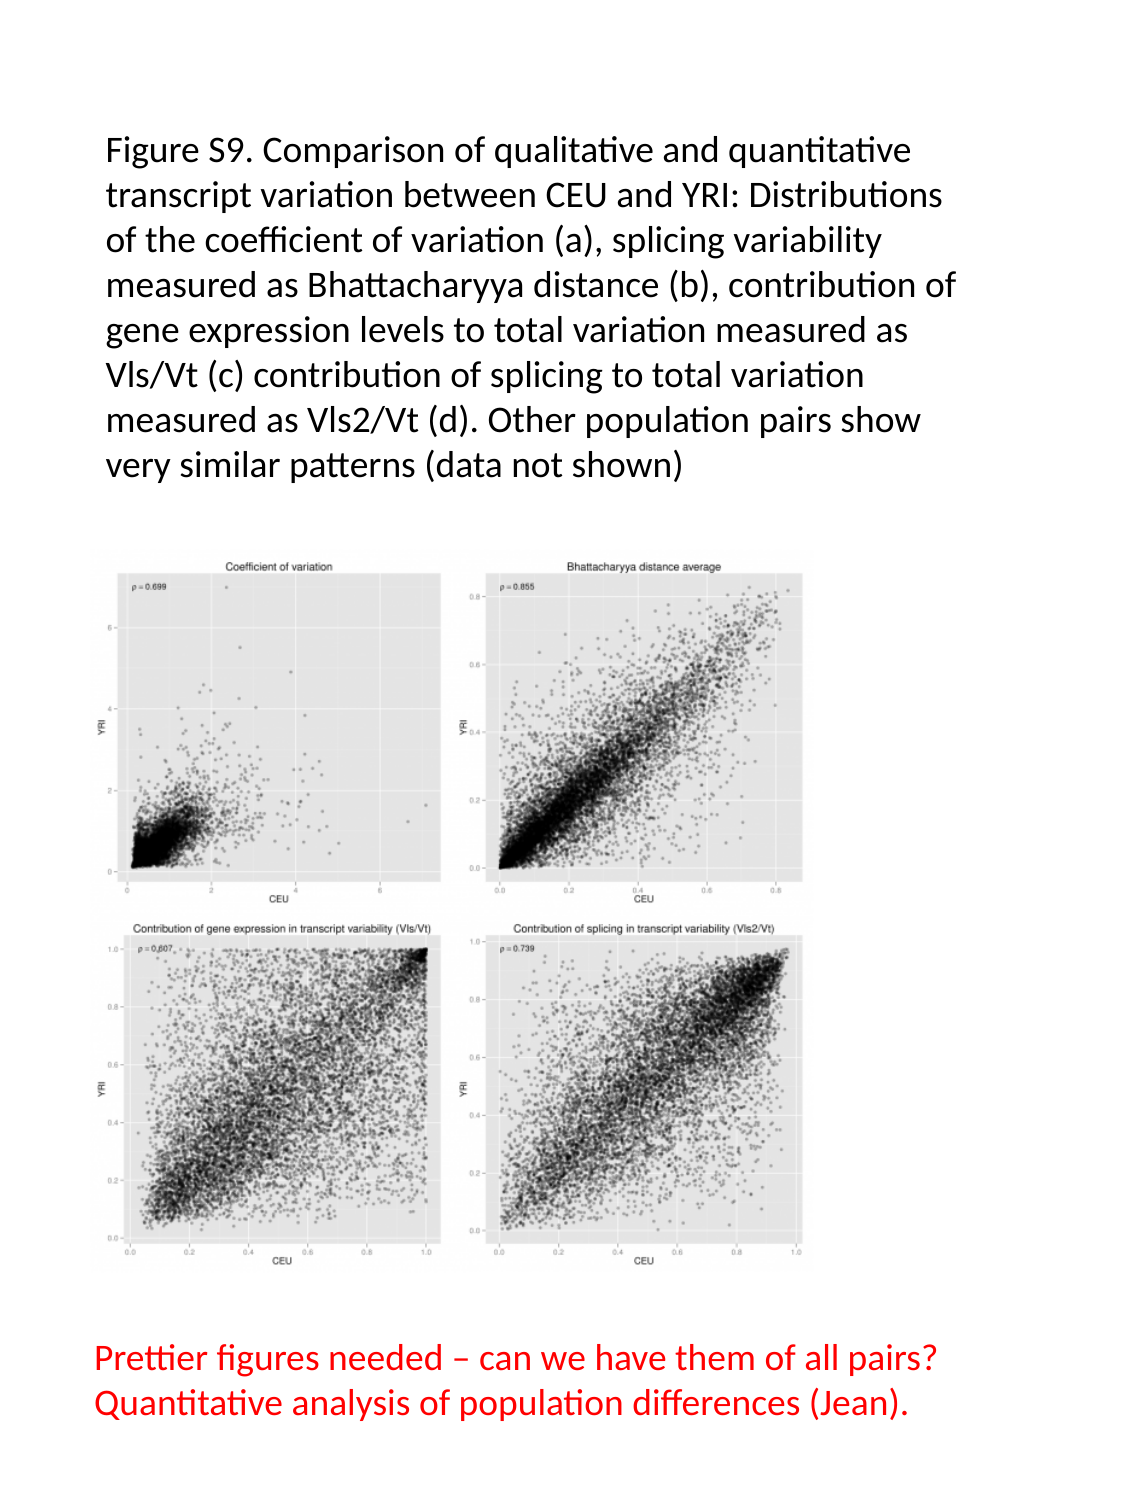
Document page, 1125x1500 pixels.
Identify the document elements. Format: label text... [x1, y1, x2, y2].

text_box Prettier figures needed – can we have them of all pairs? Quantitative analysis of population differences (Jean). [79, 1325, 1125, 1430]
text_box Figure S9. Comparison of qualitative and quantitative transcript variation between CEU and YRI: Distributions of the coefficient of variation (a), splicing variability measured as Bhattacharyya distance (b), contribution of gene expression levels to total variation measured as Vls/Vt (c) contribution of splicing to total variation measured as Vls2/Vt (d). Other population pairs show very similar patterns (data not shown) [90, 117, 984, 493]
picture [90, 549, 814, 1273]
